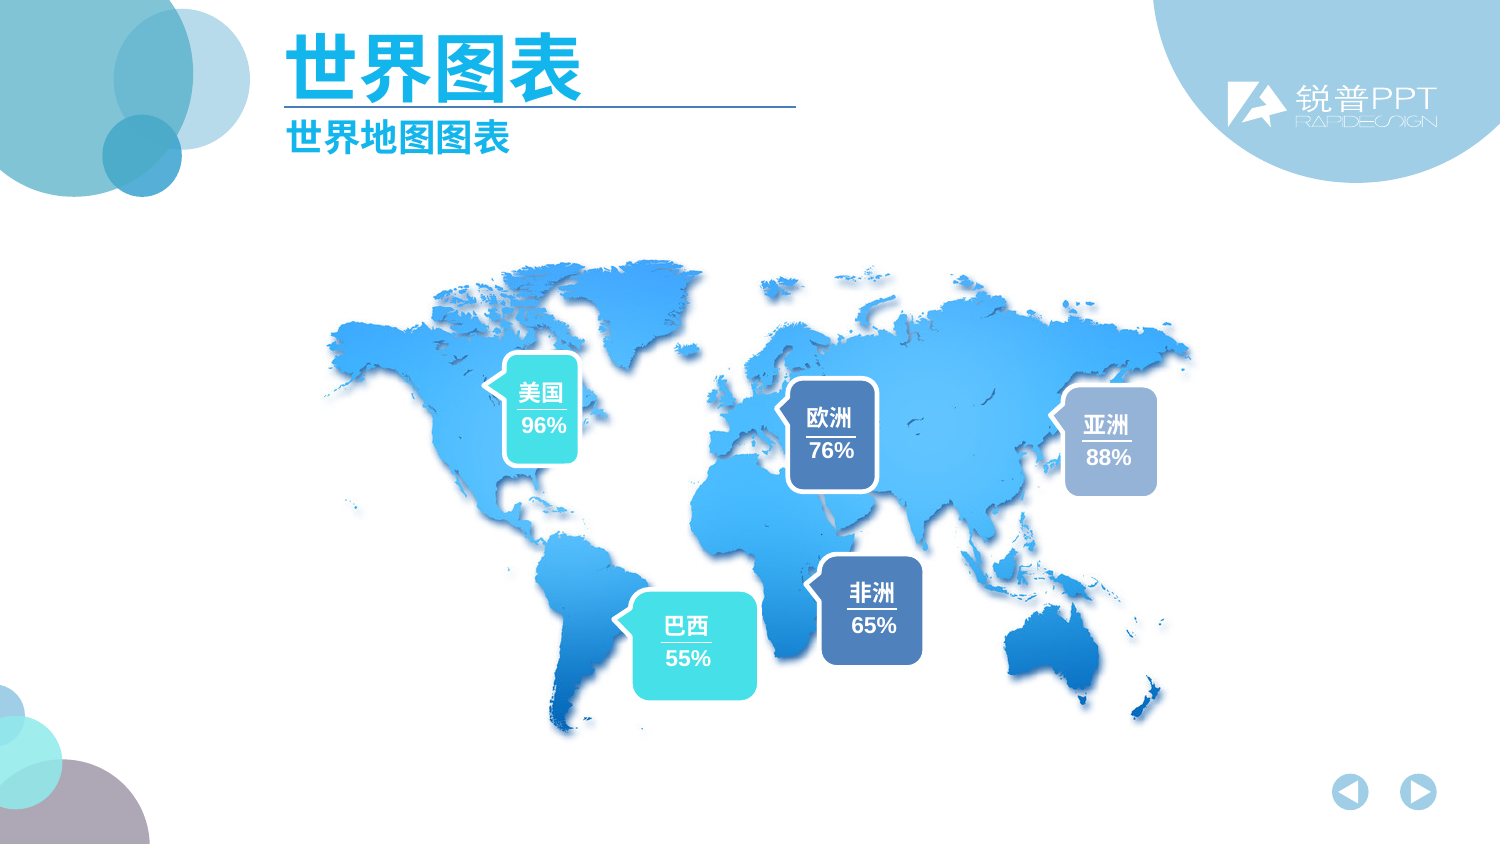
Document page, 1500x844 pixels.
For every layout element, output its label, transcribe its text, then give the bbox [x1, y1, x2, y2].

picture [321, 235, 1211, 750]
text_box 世界图表 [269, 14, 758, 119]
text_box 世界地图图表 [271, 106, 758, 167]
